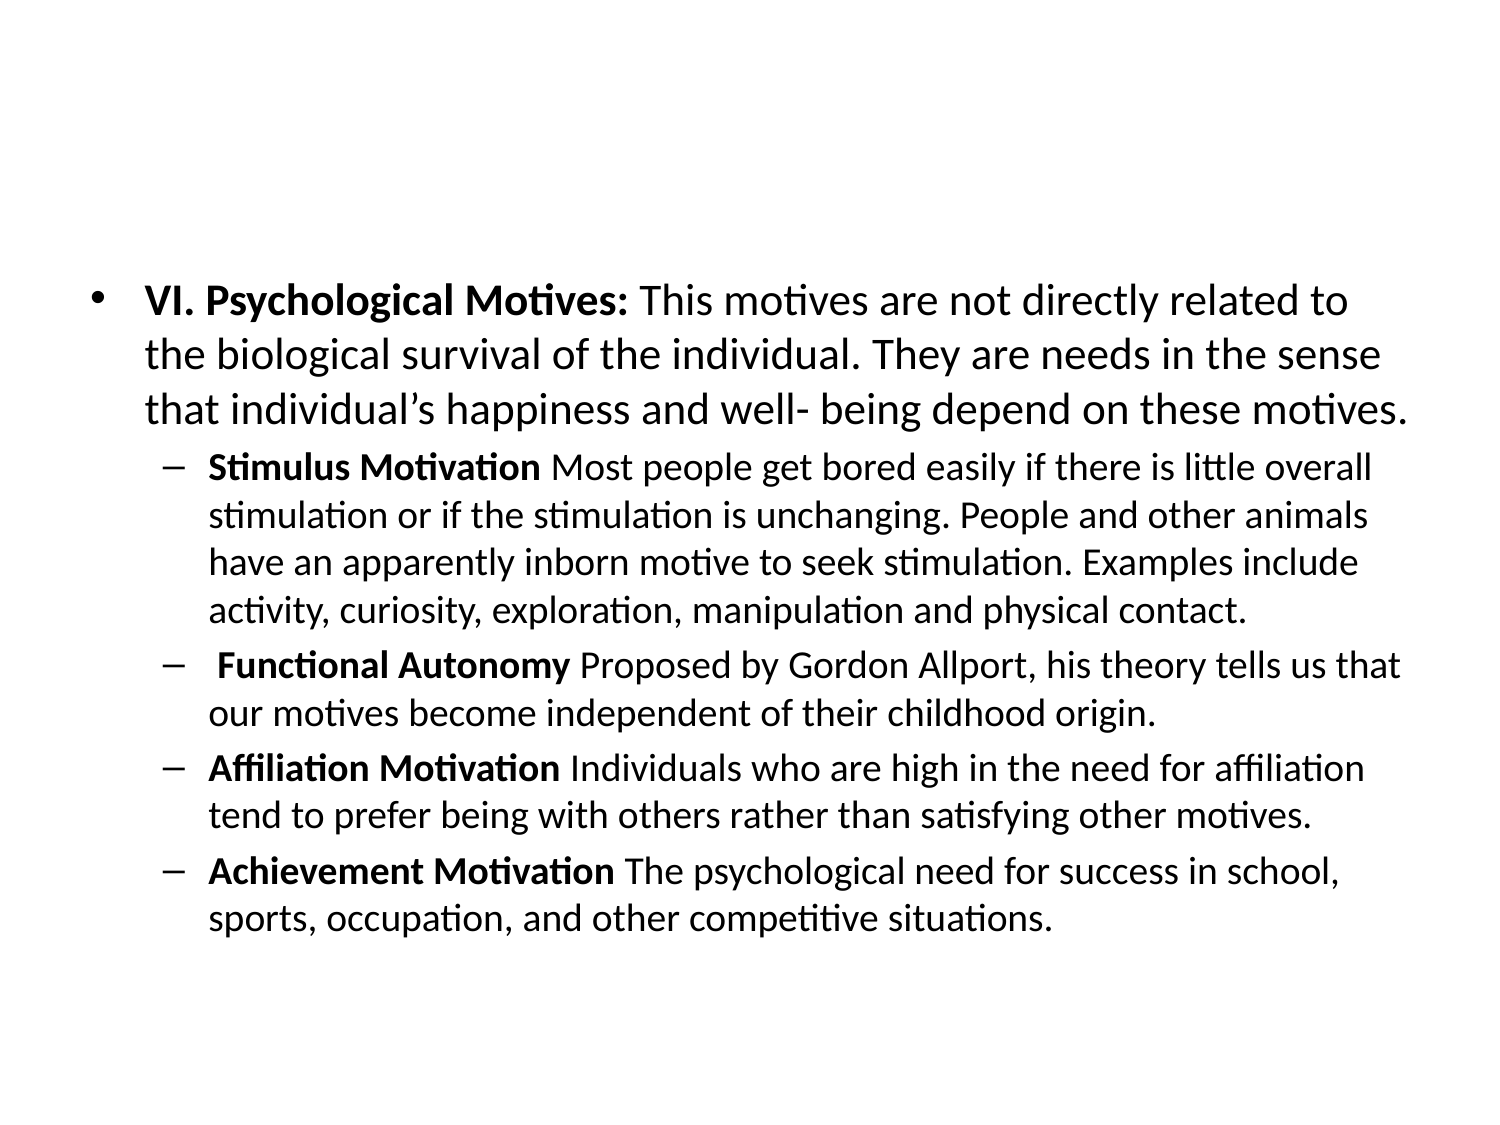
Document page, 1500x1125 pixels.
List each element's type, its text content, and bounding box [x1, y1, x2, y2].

list VI. Psychological Motives: This motives are not directly related to the biological survival of the individual. They are needs in the sense that individual’s happiness and well- being depend on these motives. Stimulus Motivation Most people get bored easily if there is little overall stimulation or if the stimulation is unchanging. People and other animals have an apparently inborn motive to seek stimulation. Examples include activity, curiosity, exploration, manipulation and physical contact. Functional Autonomy Proposed by Gordon Allport, his theory tells us that our motives become independent of their childhood origin. Affiliation Motivation Individuals who are high in the need for affiliation tend to prefer being with others rather than satisfying other motives. Achievement Motivation The psychological need for success in school, sports, occupation, and other competitive situations. [75, 262, 1425, 1005]
